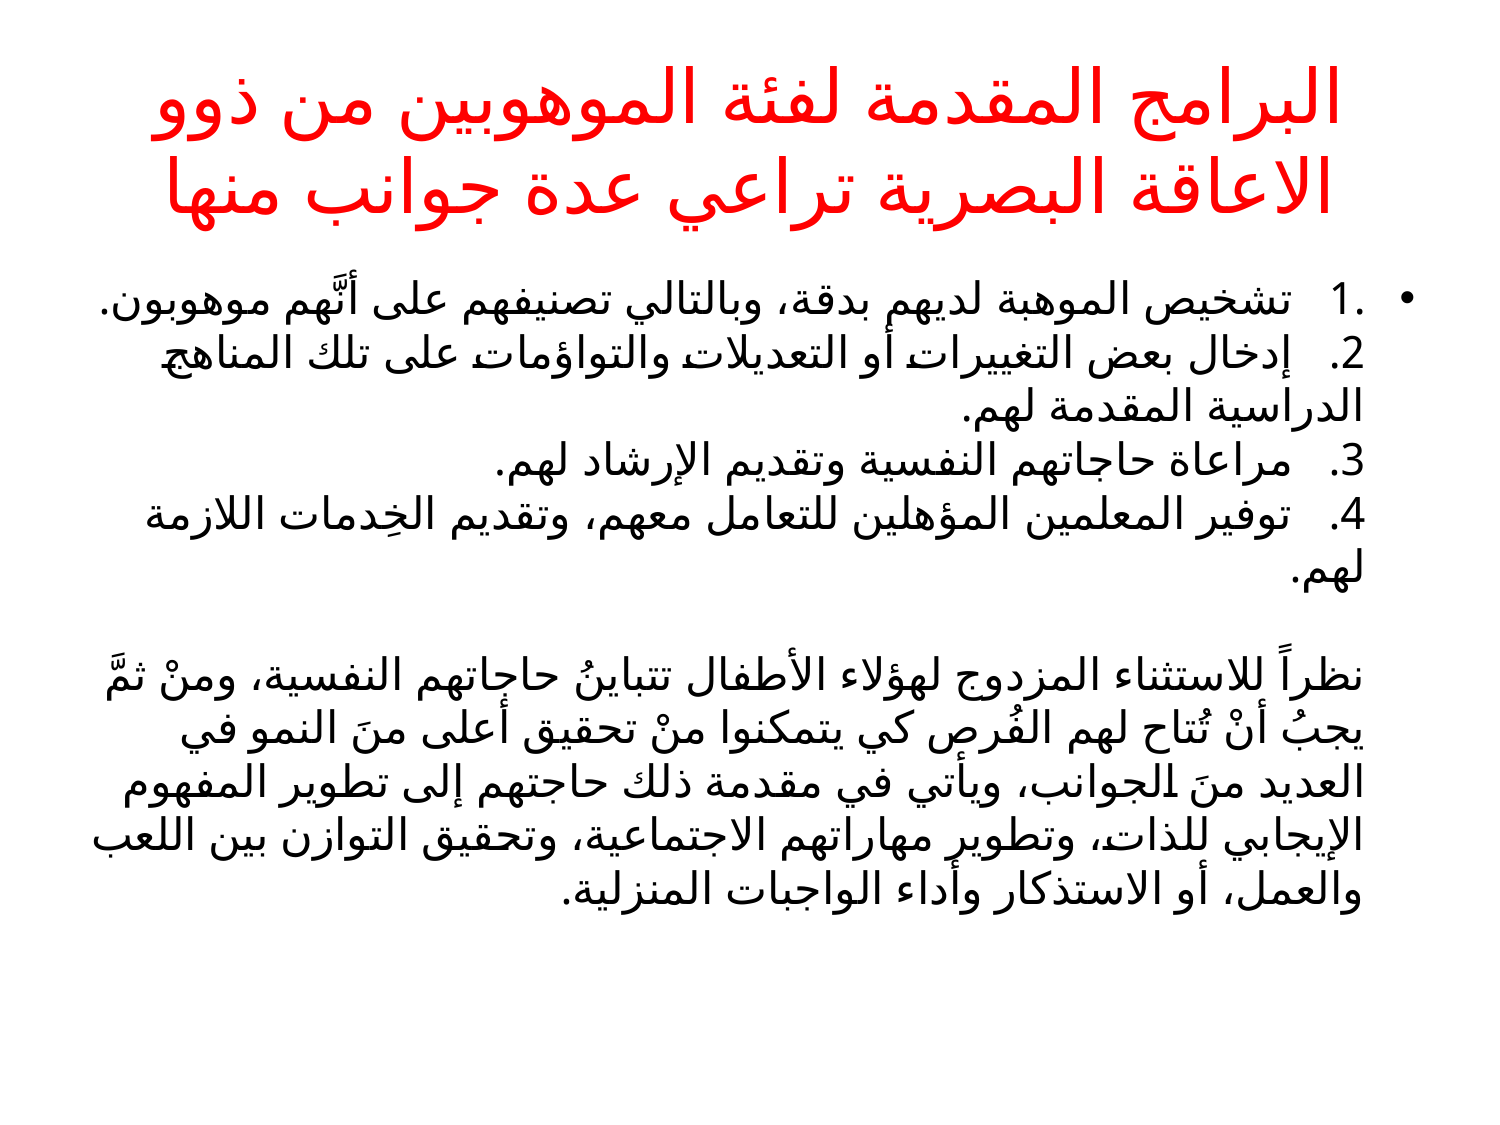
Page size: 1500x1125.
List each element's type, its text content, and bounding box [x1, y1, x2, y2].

title البرامج المقدمة لفئة الموهوبين من ذوو الاعاقة البصرية تراعي عدة جوانب منها [75, 45, 1425, 233]
list .1 تشخيص الموهبة لديهم بدقة، وبالتالي تصنيفهم على أنَّهم موهوبون. 2. إدخال بعض التغييرات أو التعديلات والتواؤمات على تلك المناهج الدراسية المقدمة لهم. 3. مراعاة حاجاتهم النفسية وتقديم الإرشاد لهم. 4. توفير المعلمين المؤهلين للتعامل معهم، وتقديم الخِدمات اللازمة لهم. نظراً للاستثناء المزدوج لهؤلاء الأطفال تتباينُ حاجاتهم النفسية، ومنْ ثمَّ يجبُ أنْ تُتاح لهم الفُرص كي يتمكنوا منْ تحقيق أعلى منَ النمو في العديد منَ الجوانب، ويأتي في مقدمة ذلك حاجتهم إلى تطوير المفهوم الإيجابي للذات، وتطوير مهاراتهم الاجتماعية، وتحقيق التوازن بين اللعب والعمل، أو الاستذكار وأداء الواجبات المنزلية. [75, 262, 1425, 1005]
